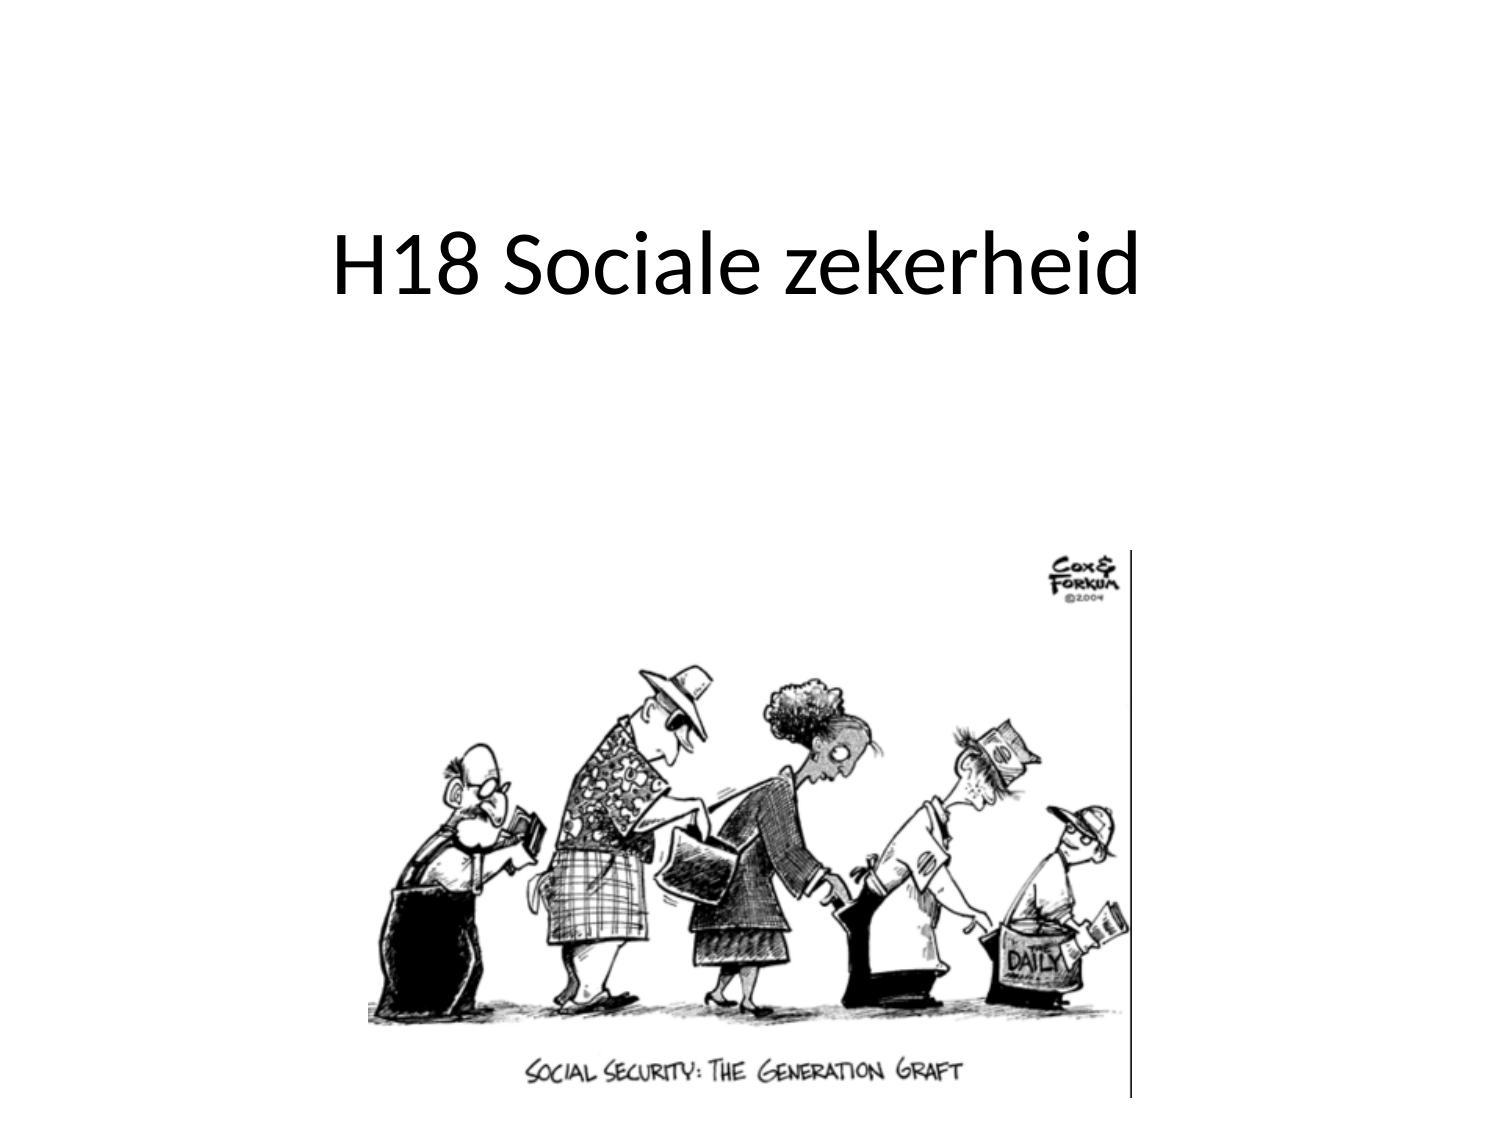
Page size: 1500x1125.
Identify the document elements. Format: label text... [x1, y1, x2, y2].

title H18 Sociale zekerheid [100, 137, 1376, 379]
picture [368, 550, 1132, 1098]
